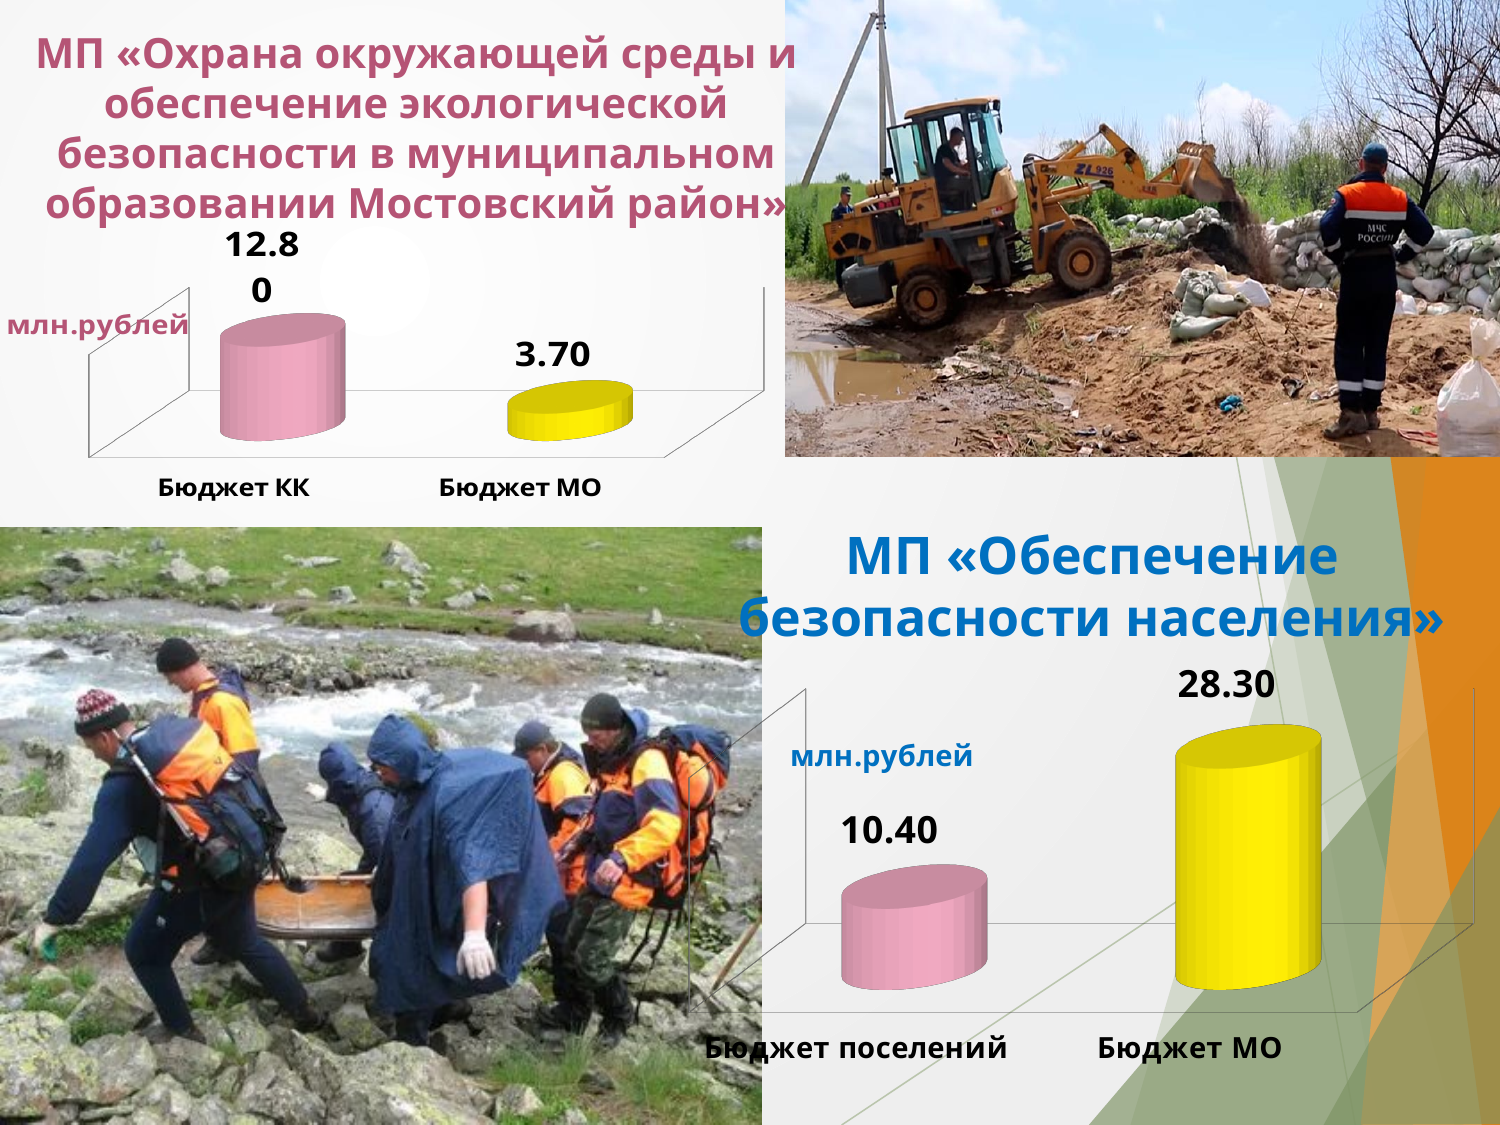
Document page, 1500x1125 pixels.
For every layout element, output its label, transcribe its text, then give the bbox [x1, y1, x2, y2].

chart [0, 219, 833, 504]
picture [785, 0, 1500, 457]
title МП «Обеспечение безопасности населения» [679, 515, 1500, 657]
picture [0, 527, 762, 1125]
chart [654, 621, 1483, 1106]
text_box МП «Охрана окружающей среды и обеспечение экологической безопасности в муниципальном образовании Мостовский район» [0, 19, 785, 198]
